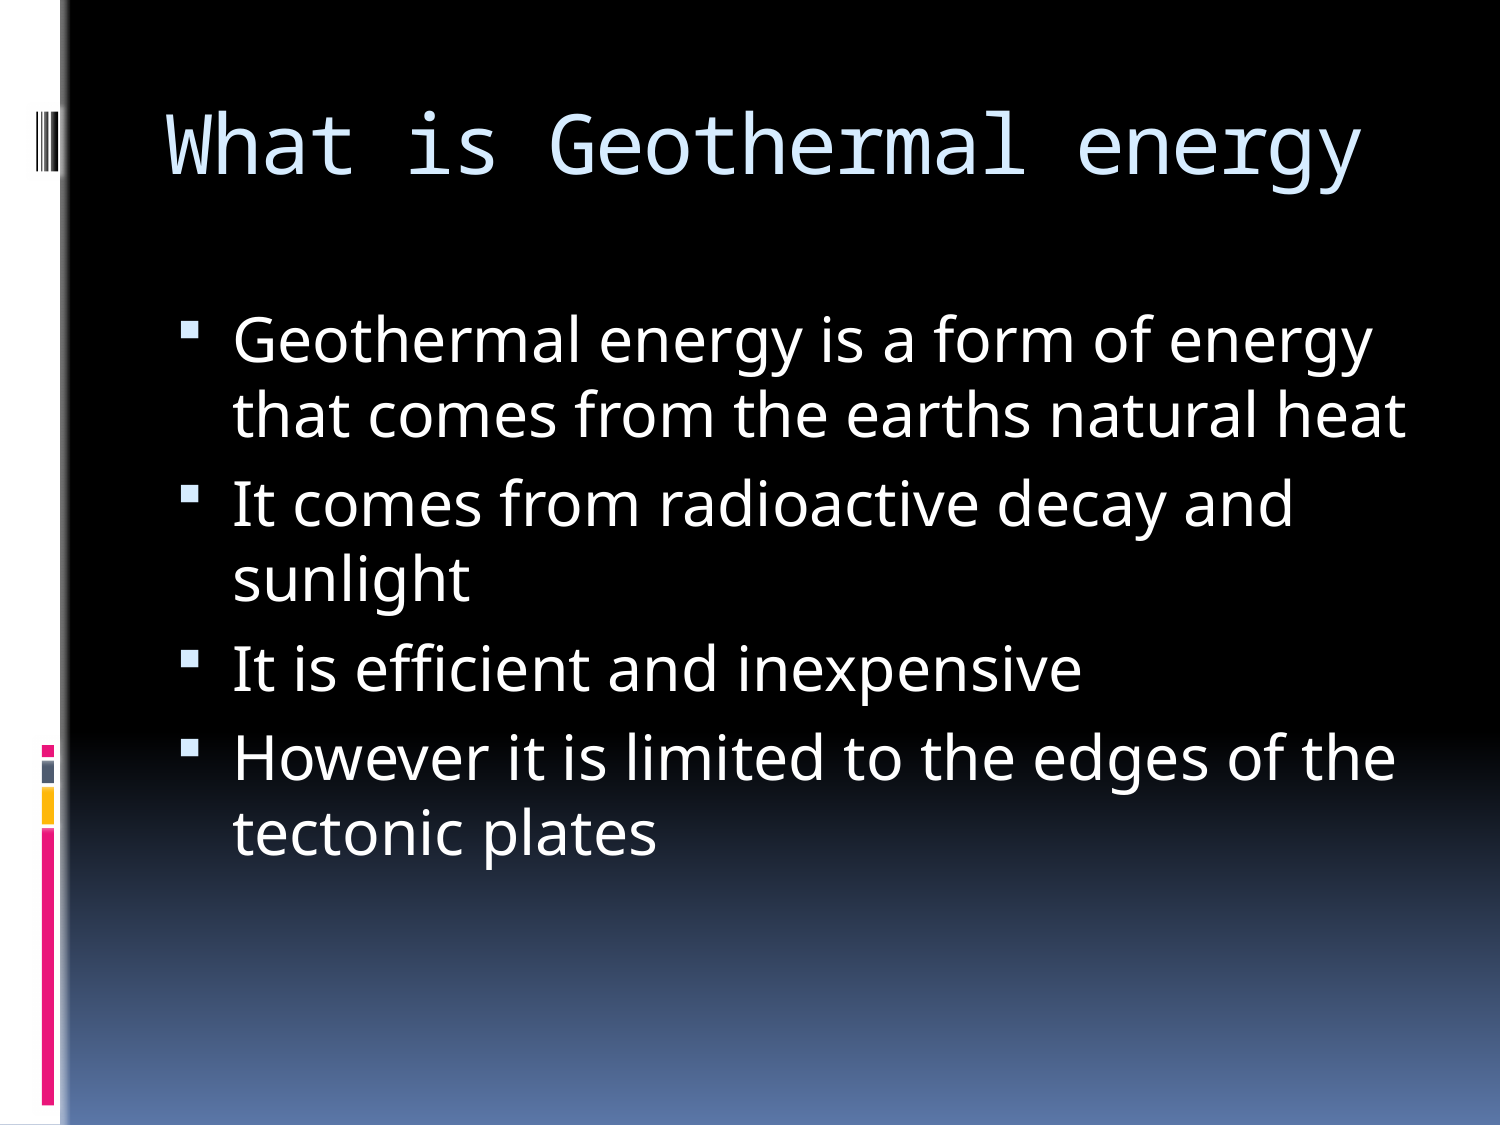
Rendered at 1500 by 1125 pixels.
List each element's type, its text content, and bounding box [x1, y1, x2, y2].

title What is Geothermal energy [150, 83, 1425, 234]
list Geothermal energy is a form of energy that comes from the earths natural heat It comes from radioactive decay and sunlight It is efficient and inexpensive However it is limited to the edges of the tectonic plates [150, 292, 1425, 1043]
